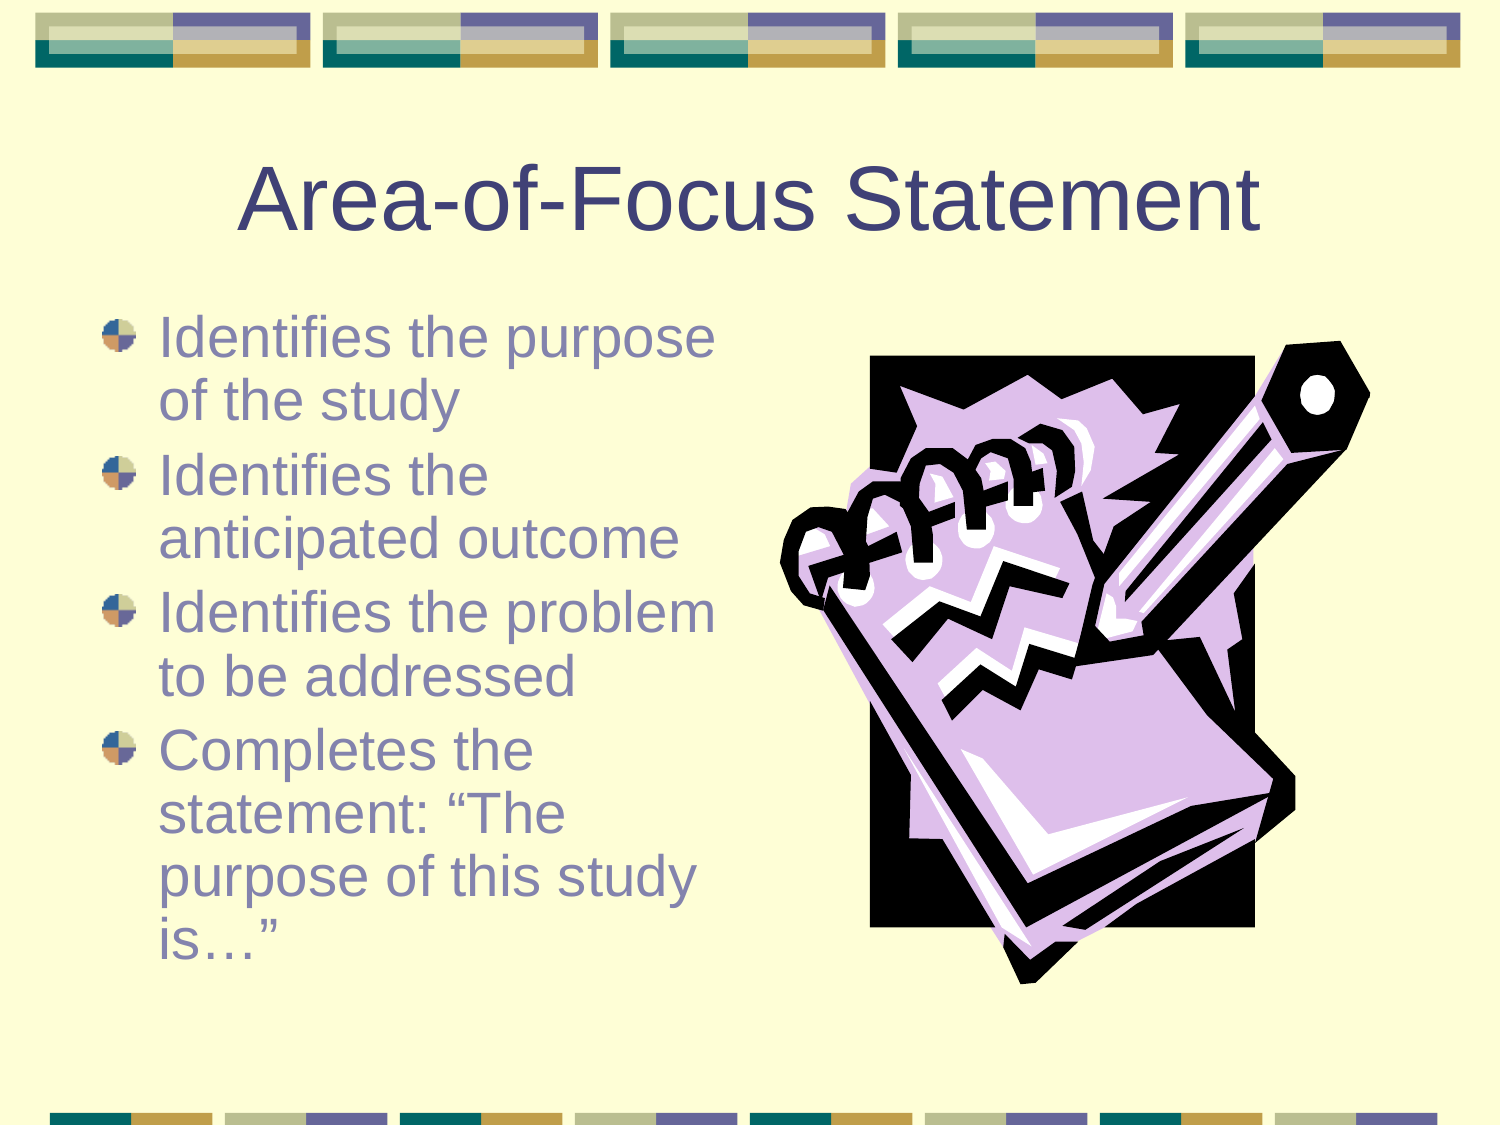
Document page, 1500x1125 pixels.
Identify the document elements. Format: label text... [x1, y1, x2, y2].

picture [102, 594, 136, 627]
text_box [763, 324, 1387, 1001]
picture [102, 731, 136, 765]
title Area-of-Focus Statement [112, 99, 1388, 288]
picture [102, 456, 136, 490]
picture [102, 319, 136, 352]
list Identifies the purpose of the study Identifies the anticipated outcome Identifies the problem to be addressed Completes the statement: “The purpose of this study is…” [87, 299, 738, 1051]
